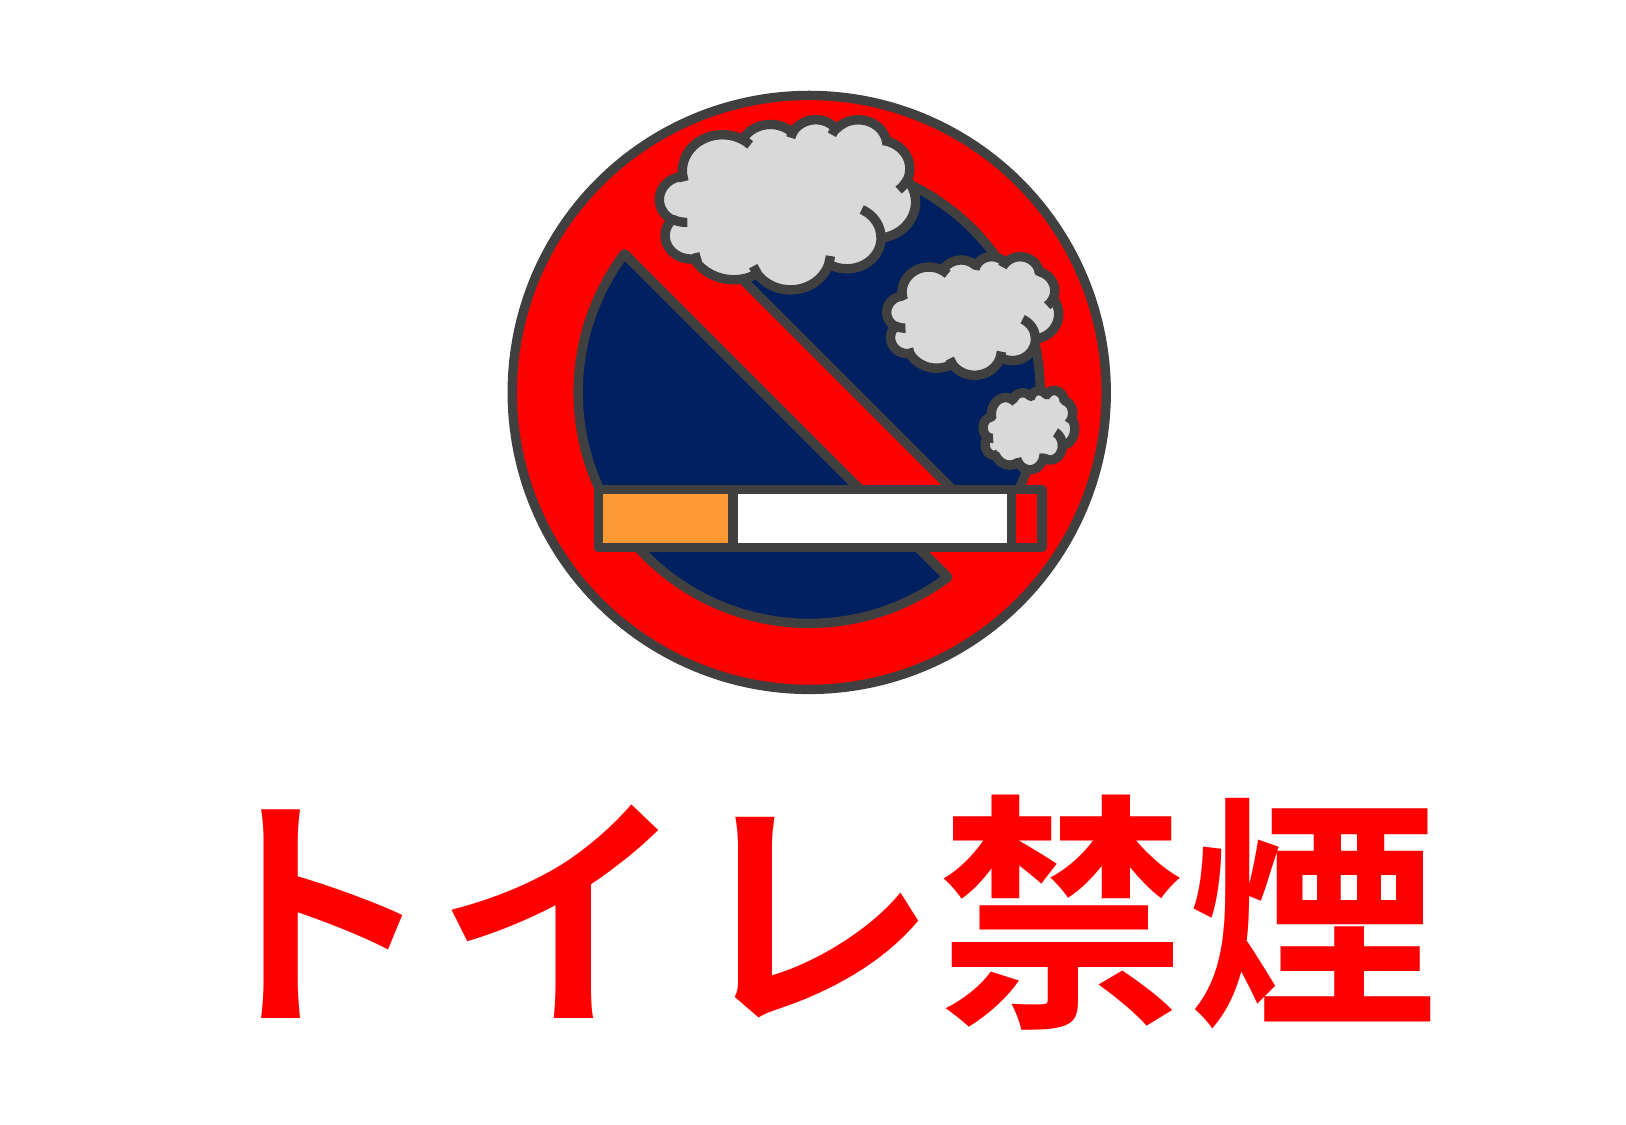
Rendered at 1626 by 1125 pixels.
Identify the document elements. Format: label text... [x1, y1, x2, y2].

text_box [511, 95, 1107, 690]
text_box トイレ禁煙 [0, 750, 1625, 1066]
